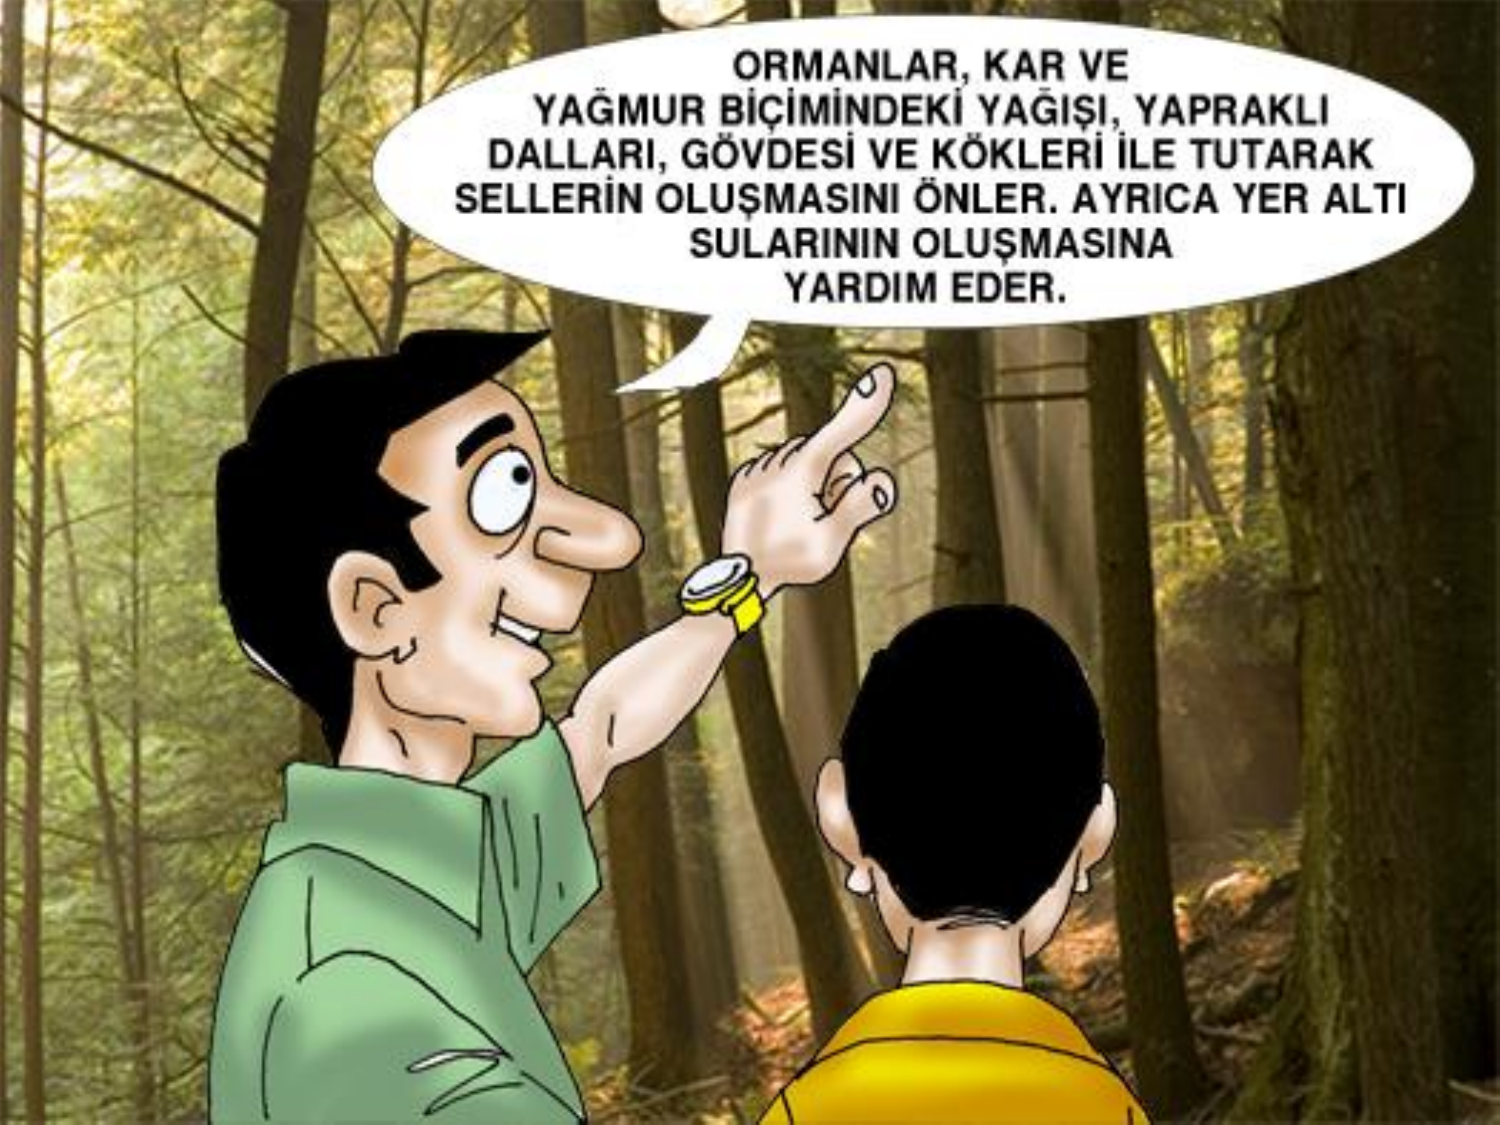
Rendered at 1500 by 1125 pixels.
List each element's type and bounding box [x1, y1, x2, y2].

list [0, 0, 1500, 1125]
